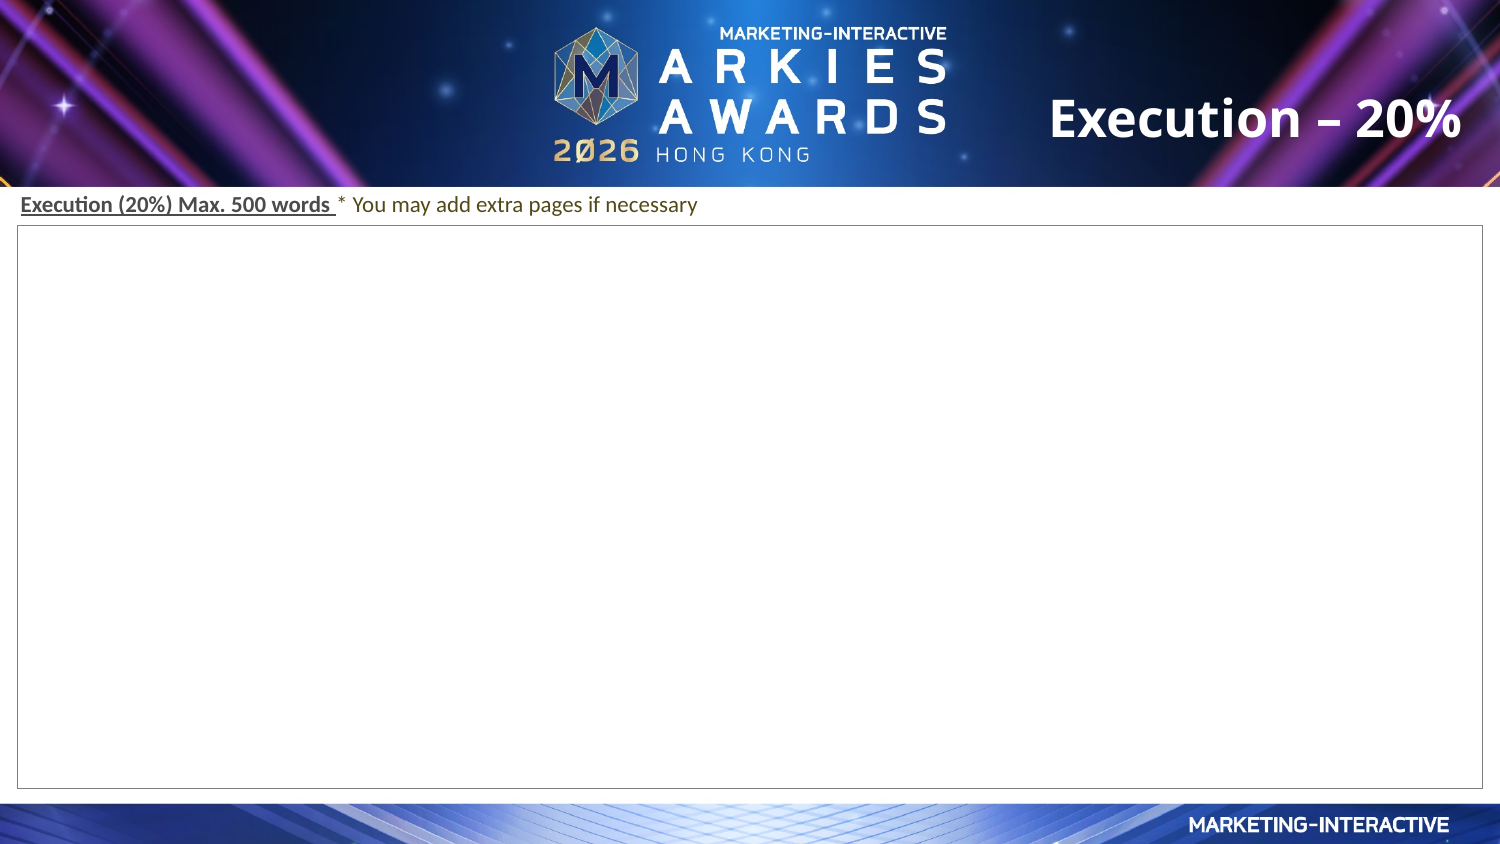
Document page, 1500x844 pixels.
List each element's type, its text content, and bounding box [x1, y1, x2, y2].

table_header [18, 226, 1482, 788]
text_box Execution (20%) Max. 500 words * You may add extra pages if necessary [5, 182, 916, 225]
text_box Execution – 20% [1033, 73, 1500, 160]
picture [0, 0, 1500, 844]
